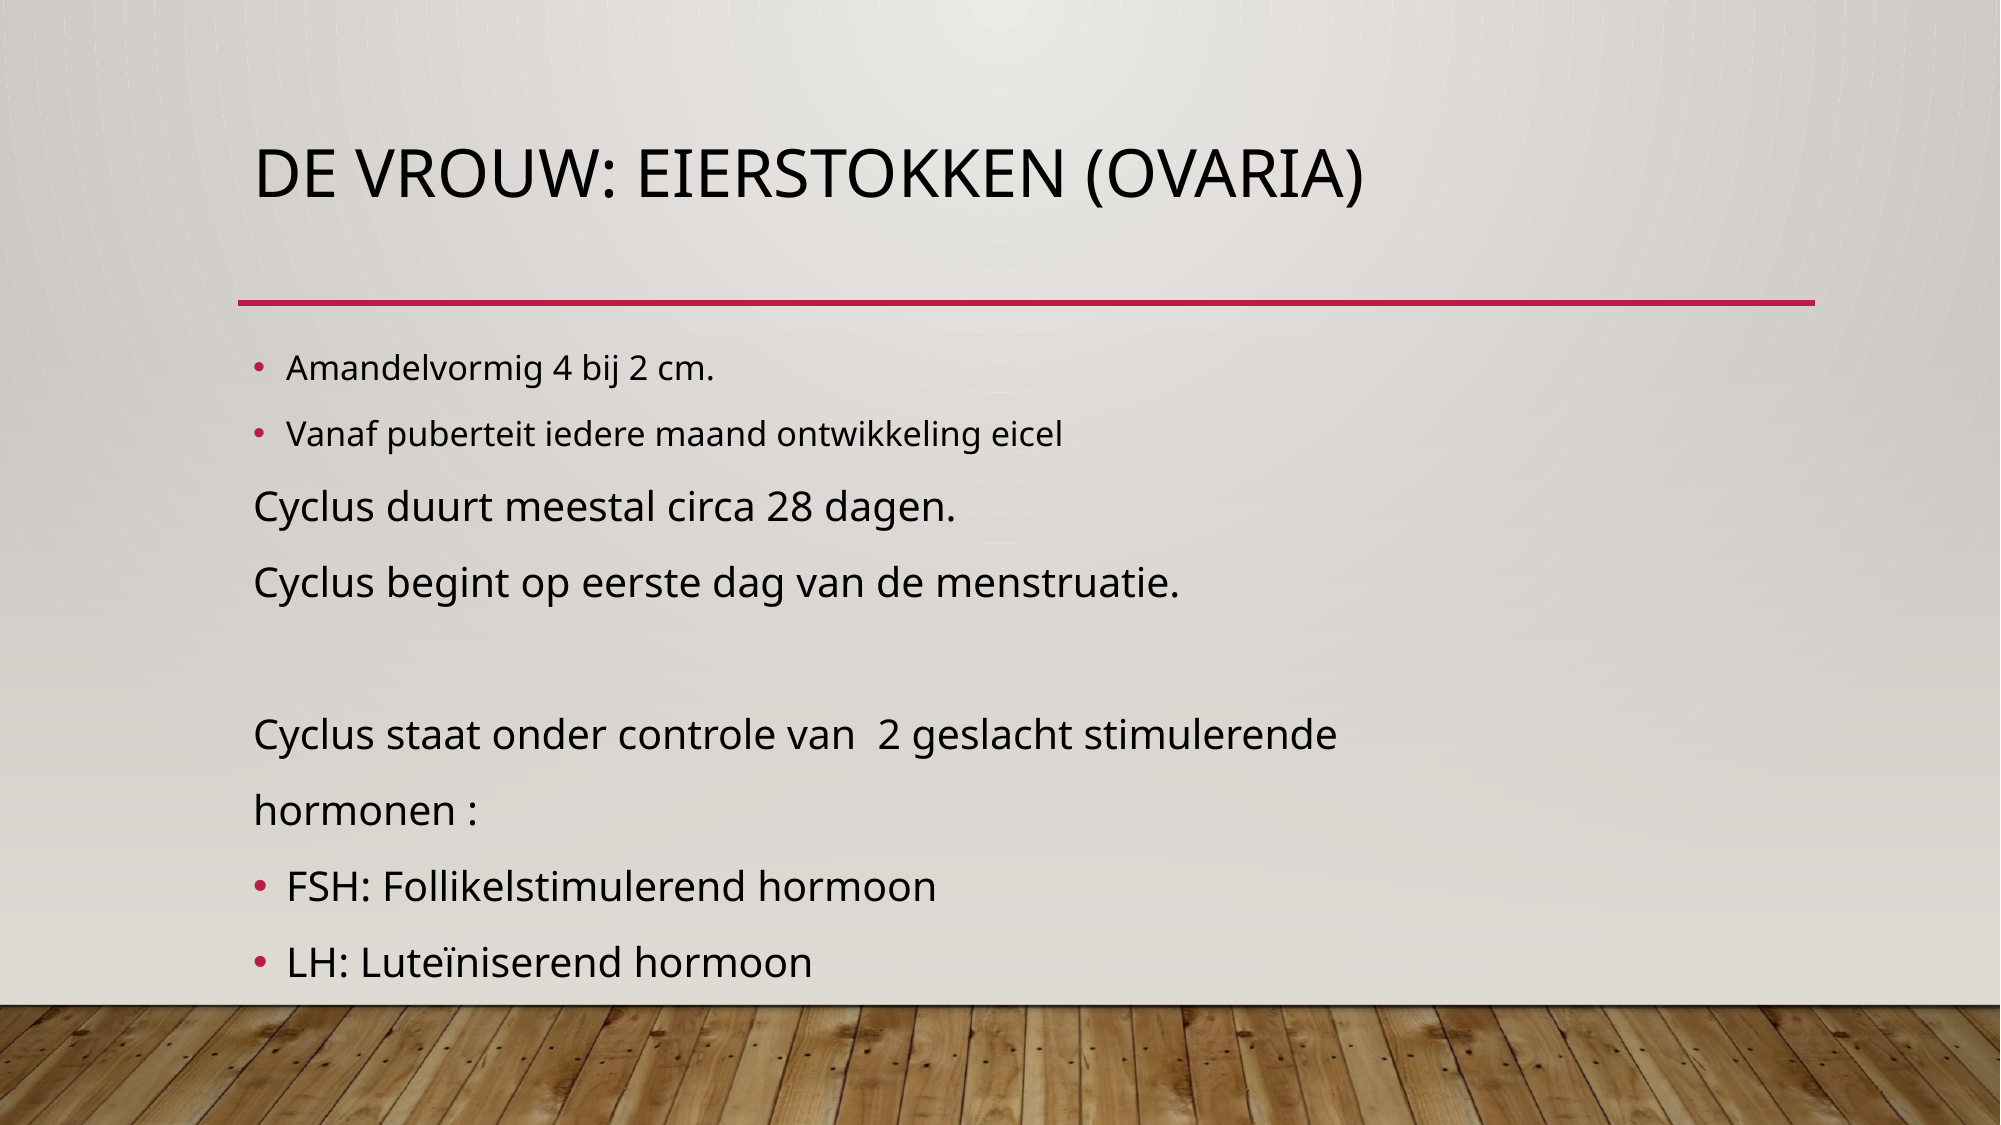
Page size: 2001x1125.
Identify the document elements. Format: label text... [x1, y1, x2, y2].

picture [0, 1005, 2000, 1125]
list Amandelvormig 4 bij 2 cm. Vanaf puberteit iedere maand ontwikkeling eicel Cyclus duurt meestal circa 28 dagen. Cyclus begint op eerste dag van de menstruatie. Cyclus staat onder controle van 2 geslacht stimulerende hormonen : FSH: Follikelstimulerend hormoon LH: Luteïniserend hormoon [238, 330, 1814, 993]
title De vrouw: Eierstokken (ovaria) [238, 131, 1814, 305]
